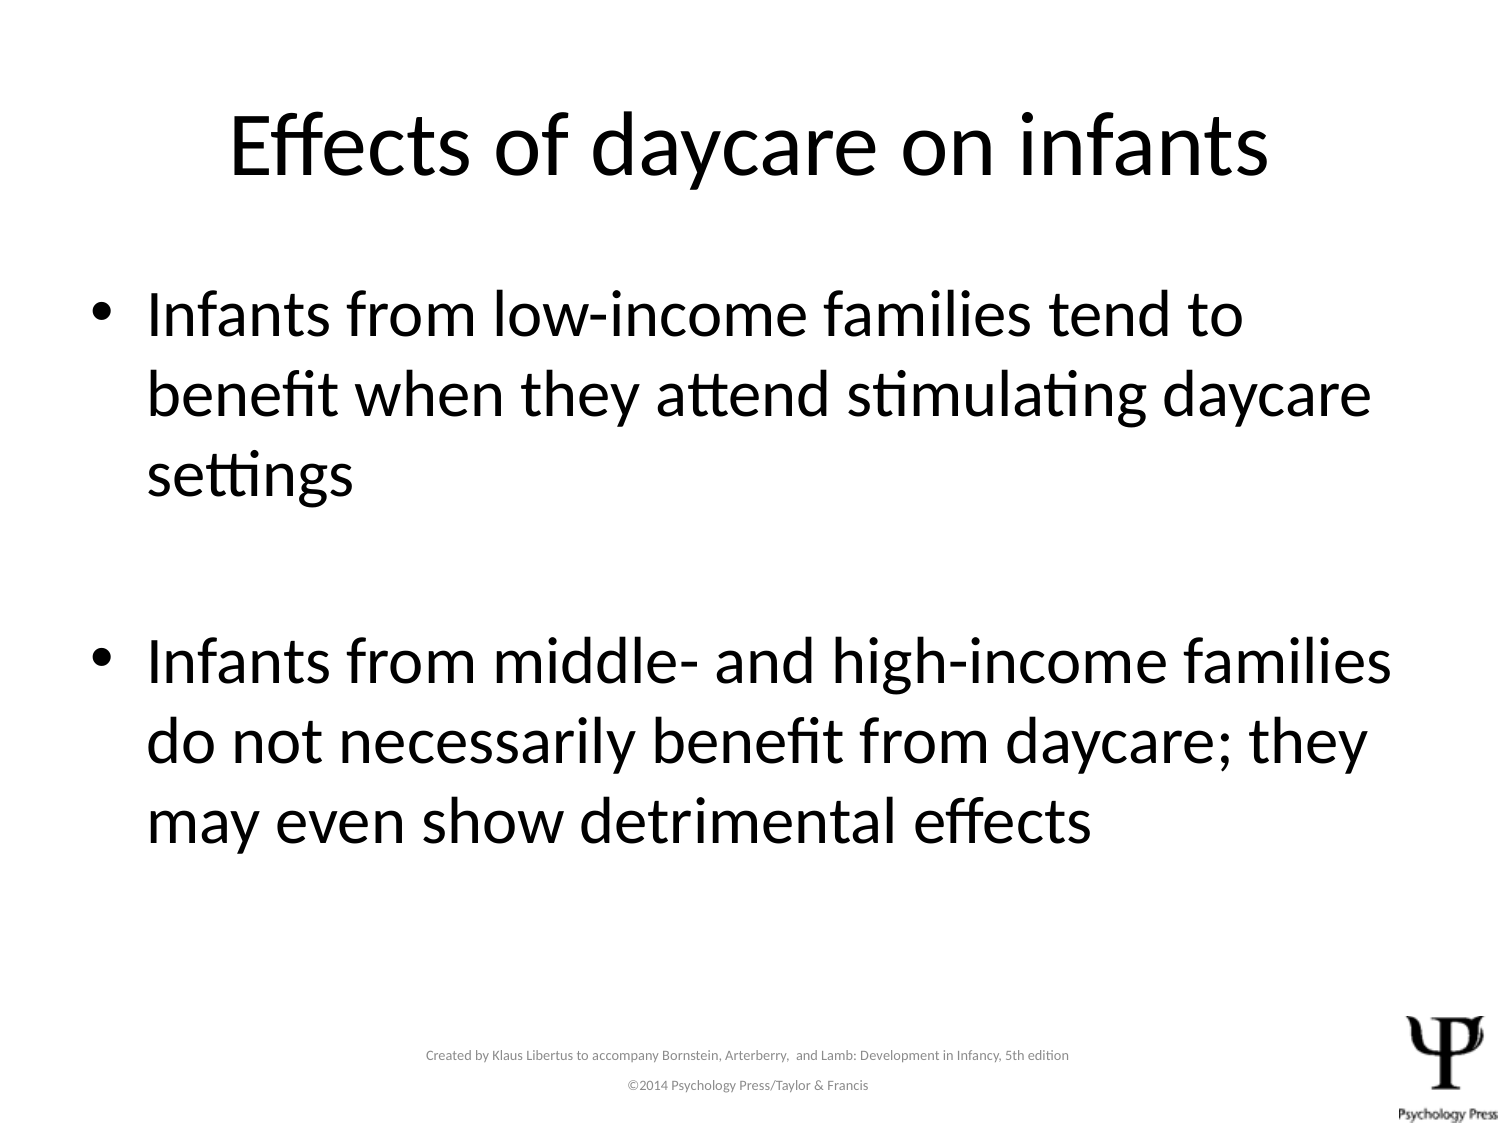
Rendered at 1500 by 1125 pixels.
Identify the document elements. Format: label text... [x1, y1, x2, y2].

title Effects of daycare on infants [74, 44, 1426, 233]
footer Created by Klaus Libertus to accompany Bornstein, Arterberry, and Lamb: Development in Infancy, 5th edition ©2014 Psychology Press/Taylor & Francis [75, 1042, 1425, 1103]
picture [1399, 1016, 1498, 1123]
list Infants from low-income families tend to benefit when they attend stimulating daycare settings Infants from middle- and high-income families do not necessarily benefit from daycare; they may even show detrimental effects [74, 262, 1426, 1006]
